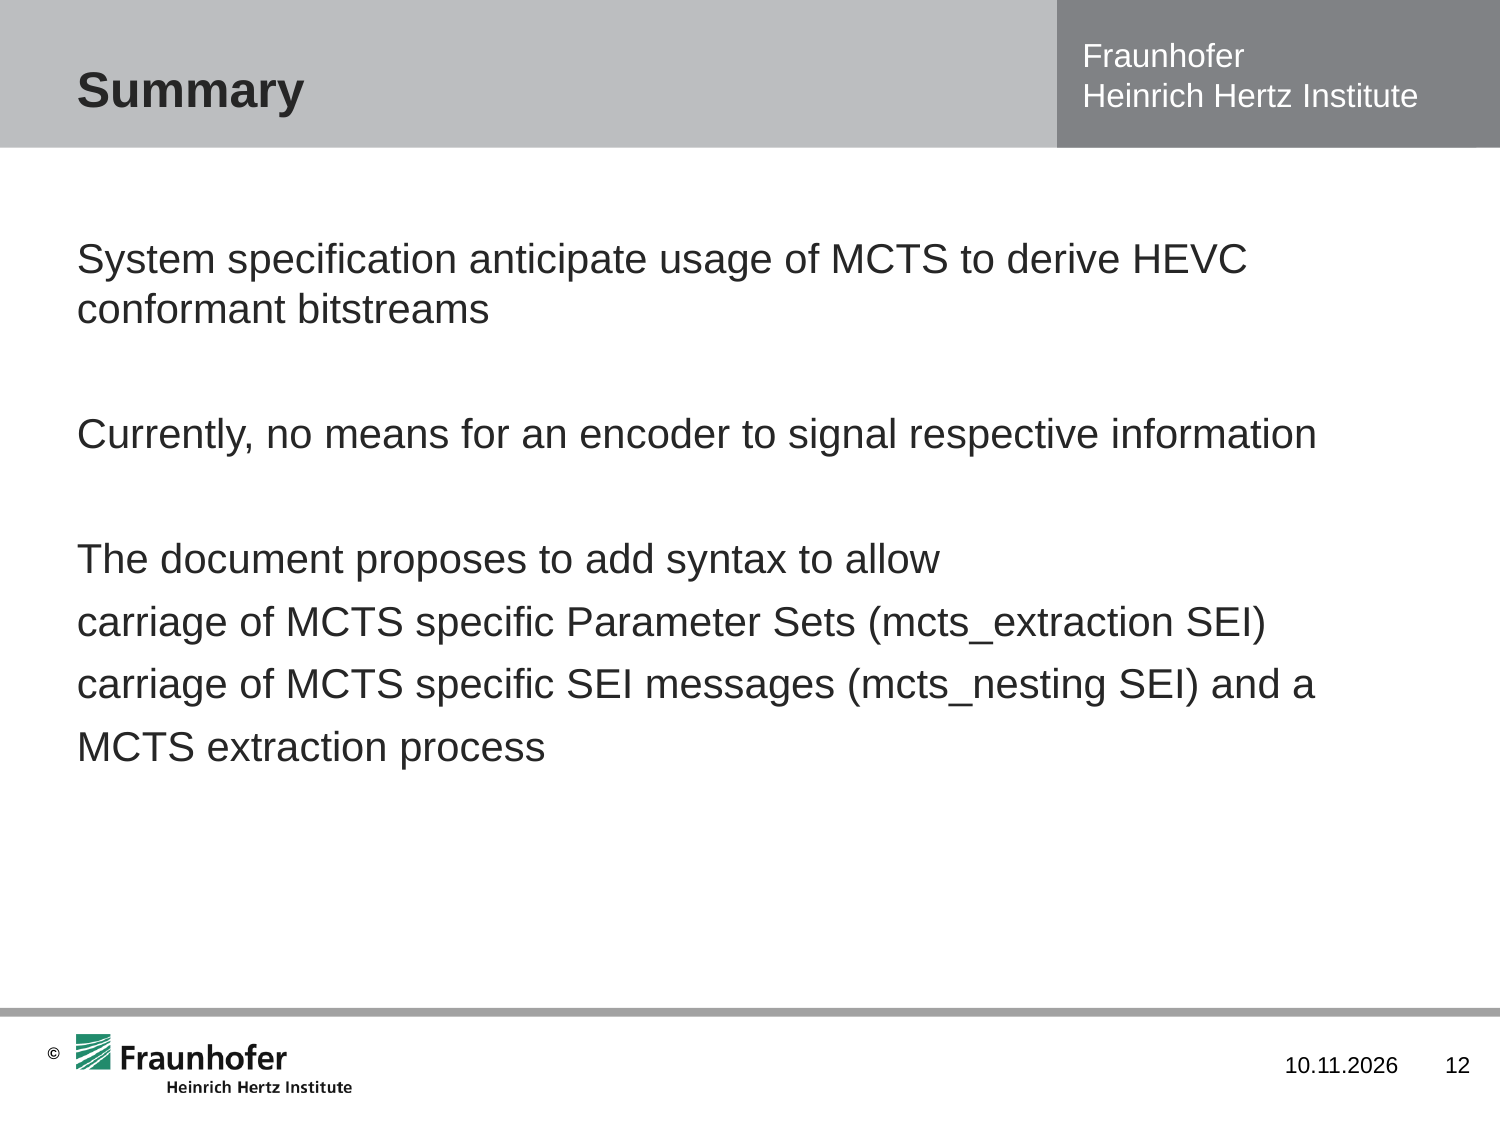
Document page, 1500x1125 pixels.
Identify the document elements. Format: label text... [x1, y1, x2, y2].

list System specification anticipate usage of MCTS to derive HEVC conformant bitstreams Currently, no means for an encoder to signal respective information The document proposes to add syntax to allow carriage of MCTS specific Parameter Sets (mcts_extraction SEI) carriage of MCTS specific SEI messages (mcts_nesting SEI) and a MCTS extraction process [76, 231, 1400, 973]
picture [76, 1034, 352, 1093]
title Summary [76, 58, 1022, 118]
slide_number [1019, 1034, 1394, 1094]
slide_number 12 [1394, 1034, 1471, 1094]
